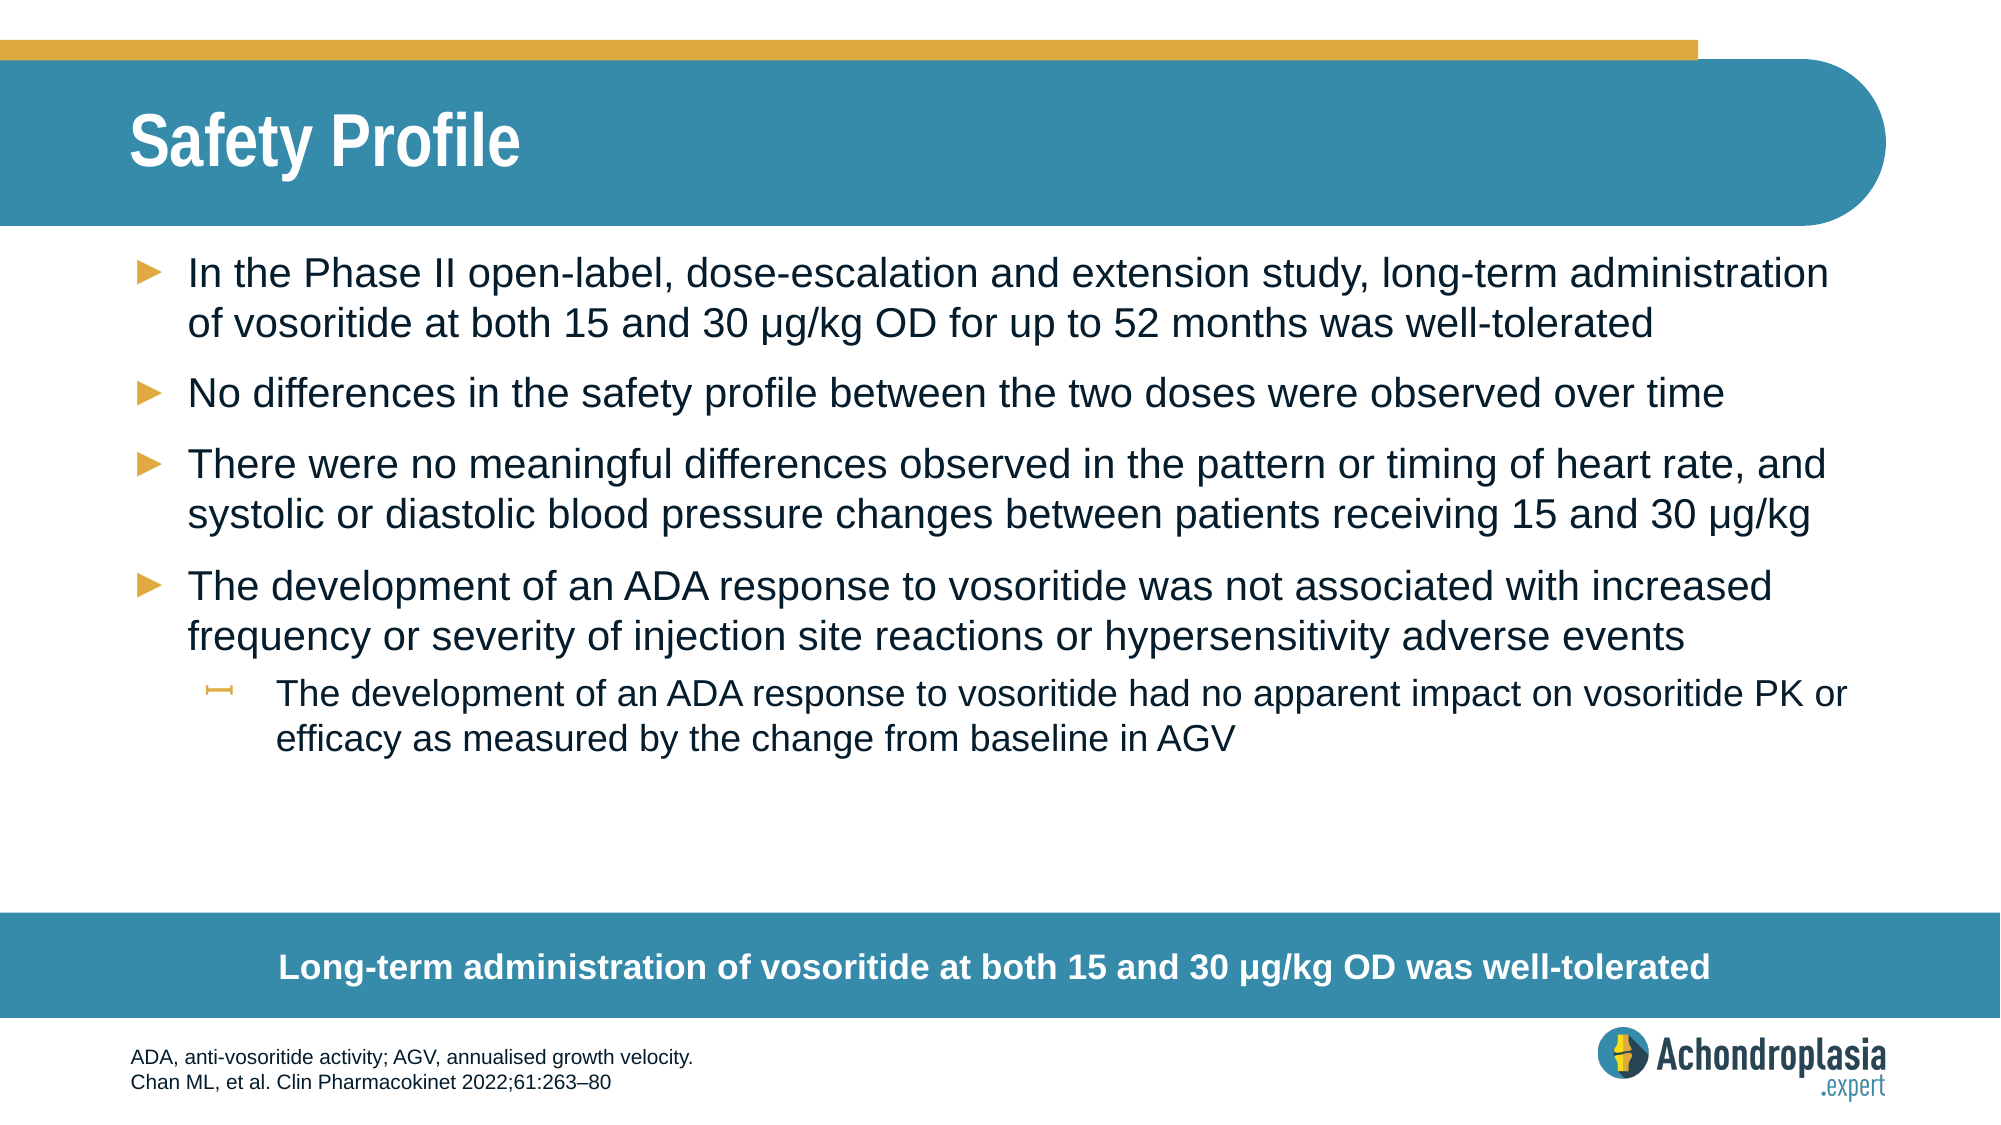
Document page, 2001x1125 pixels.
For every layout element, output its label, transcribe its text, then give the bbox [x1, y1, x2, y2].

list Long-term administration of vosoritide at both 15 and 30 μg/kg OD was well-tolerated [0, 912, 2000, 1018]
title Safety Profile [114, 59, 1886, 225]
footer ADA, anti-vosoritide activity; AGV, annualised growth velocity. Chan ML, et al. Clin Pharmacokinet 2022;61:263–80 [115, 1018, 1598, 1102]
list In the Phase II open-label, dose-escalation and extension study, long-term administration of vosoritide at both 15 and 30 μg/kg OD for up to 52 months was well-tolerated No differences in the safety profile between the two doses were observed over time There were no meaningful differences observed in the pattern or timing of heart rate, and systolic or diastolic blood pressure changes between patients receiving 15 and 30 μg/kg The development of an ADA response to vosoritide was not associated with increased frequency or severity of injection site reactions or hypersensitivity adverse events The development of an ADA response to vosoritide had no apparent impact on vosoritide PK or efficacy as measured by the change from baseline in AGV [114, 237, 1886, 880]
picture [1598, 1027, 1886, 1102]
